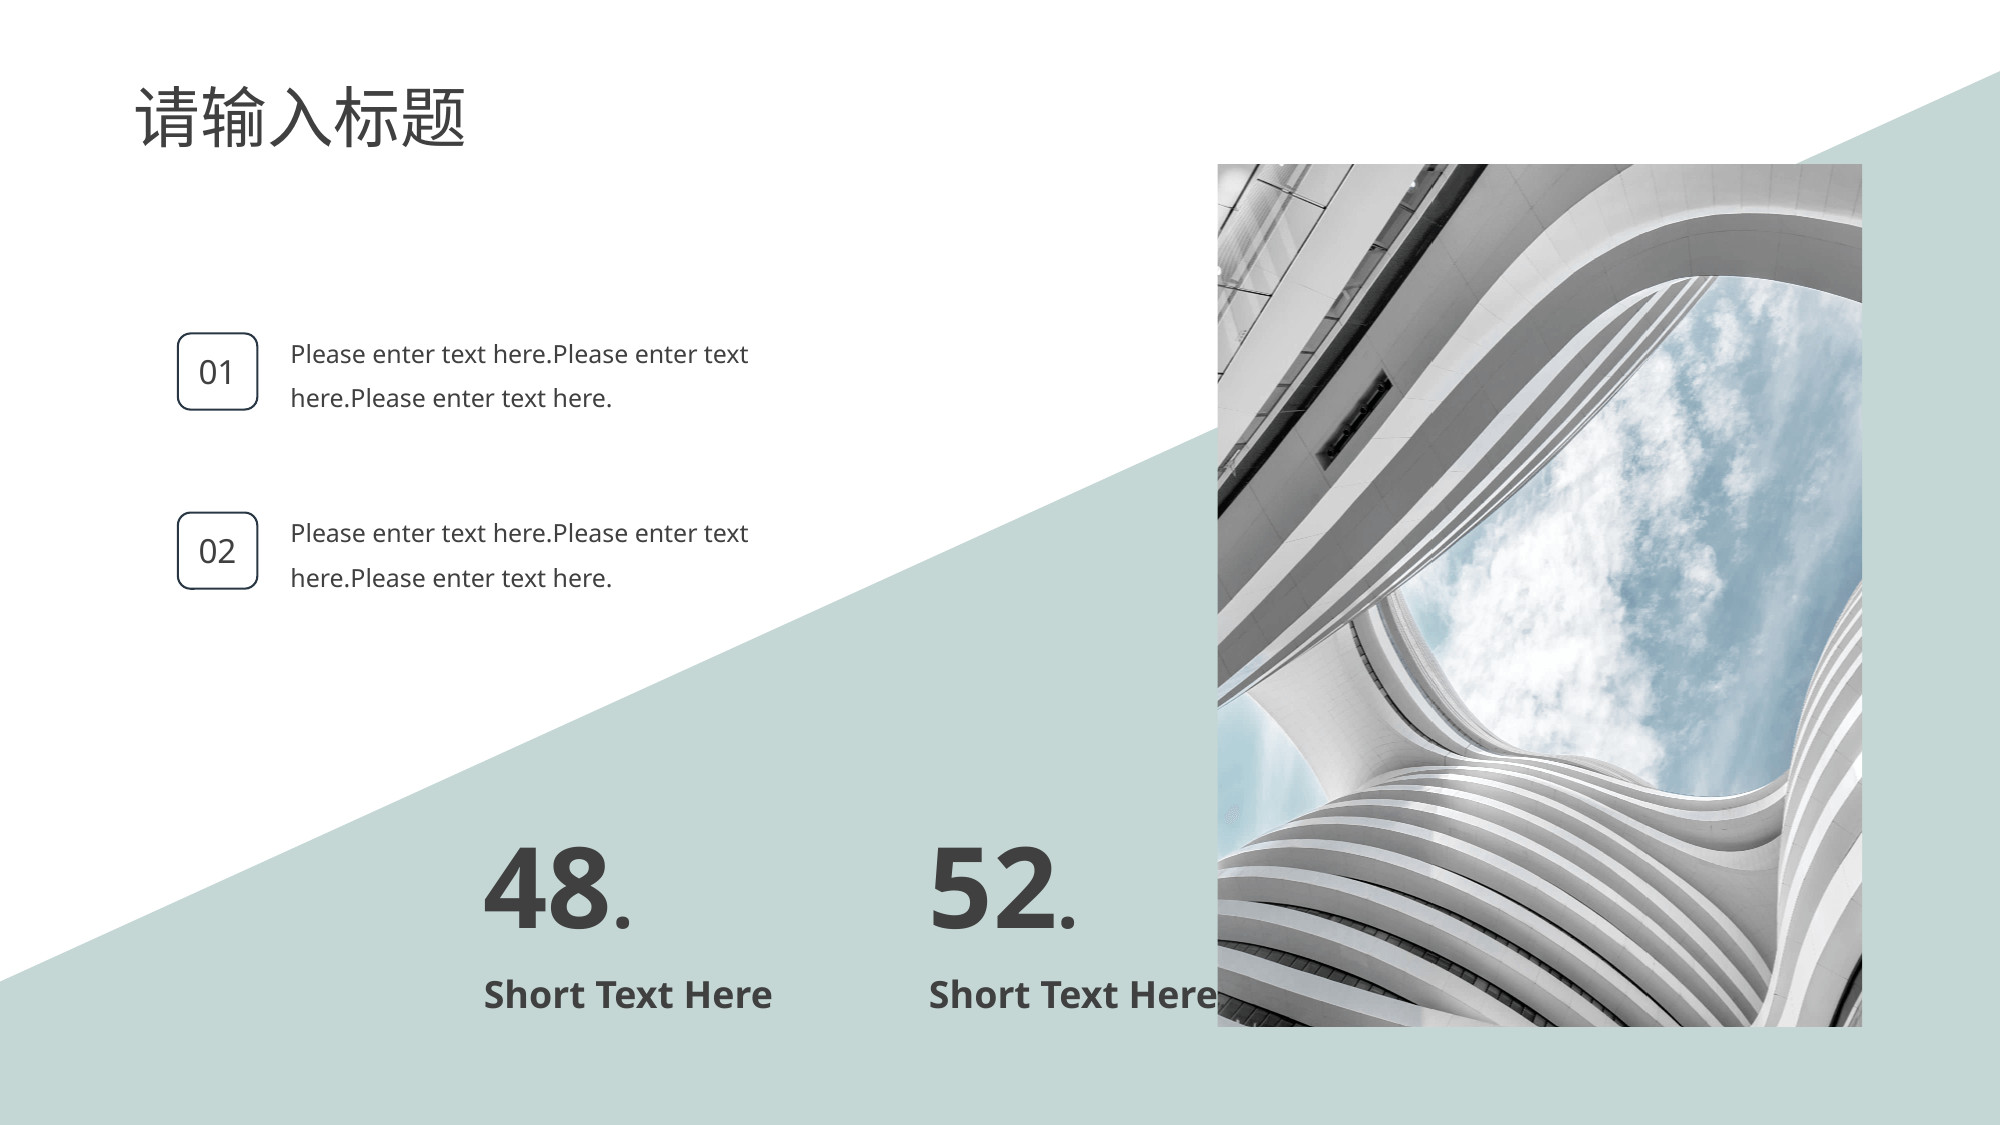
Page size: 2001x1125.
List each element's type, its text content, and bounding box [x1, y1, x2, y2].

text_box 52. [914, 809, 1287, 959]
text_box Short Text Here [914, 963, 1263, 1024]
text_box Please enter text here.Please enter text here.Please enter text here. [275, 315, 895, 421]
text_box 48. [468, 809, 841, 959]
text_box 请输入标题 [118, 68, 483, 164]
text_box Short Text Here [468, 963, 818, 1024]
text_box 02 [176, 511, 259, 590]
text_box [0, 69, 2000, 1125]
text_box Please enter text here.Please enter text here.Please enter text here. [275, 494, 816, 600]
text_box [1217, 164, 1863, 1027]
text_box 01 [176, 332, 259, 411]
